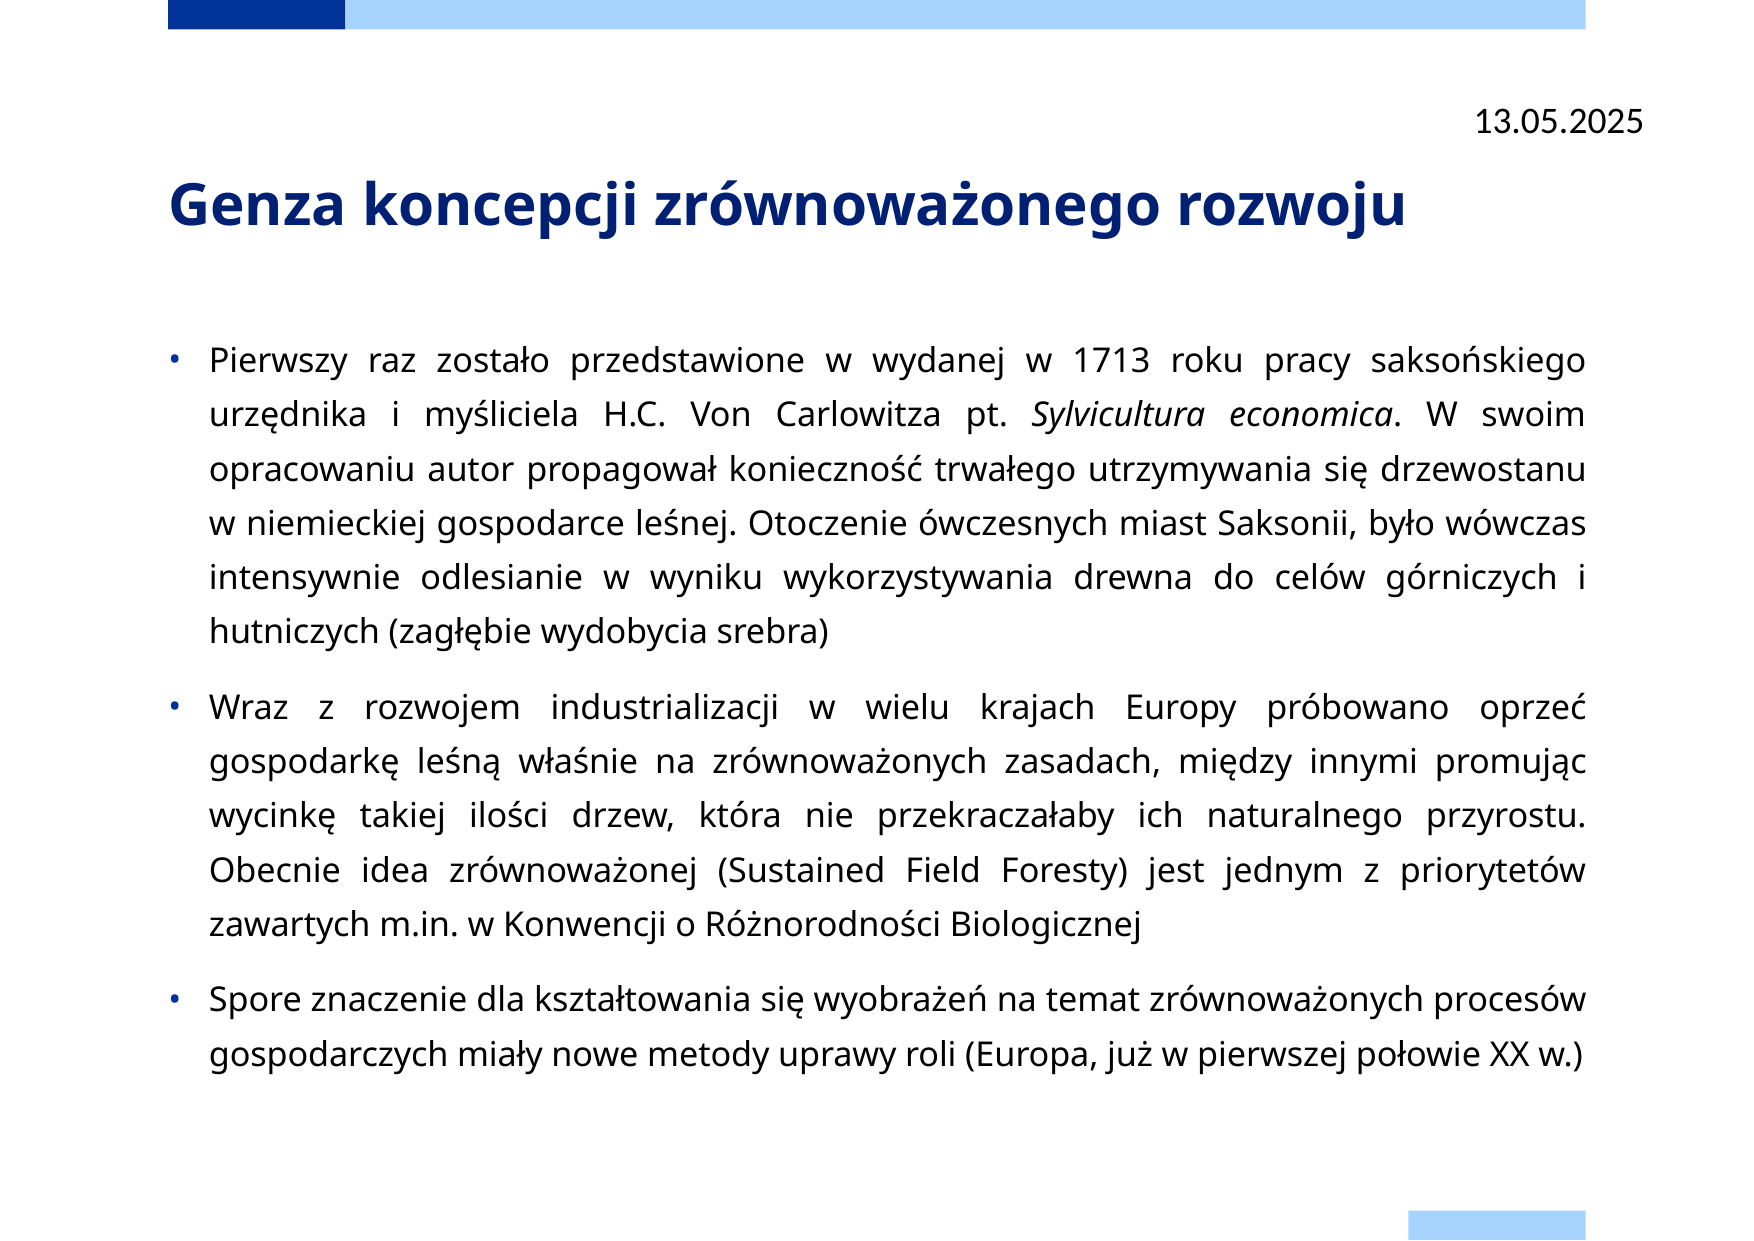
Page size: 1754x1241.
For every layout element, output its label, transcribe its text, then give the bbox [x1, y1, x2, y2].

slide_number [1458, 88, 1754, 149]
list Pierwszy raz zostało przedstawione w wydanej w 1713 roku pracy saksońskiego urzędnika i myśliciela H.C. Von Carlowitza pt. Sylvicultura economica. W swoim opracowaniu autor propagował konieczność trwałego utrzymywania się drzewostanu w niemieckiej gospodarce leśnej. Otoczenie ówczesnych miast Saksonii, było wówczas intensywnie odlesianie w wyniku wykorzystywania drewna do celów górniczych i hutniczych (zagłębie wydobycia srebra) Wraz z rozwojem industrializacji w wielu krajach Europy próbowano oprzeć gospodarkę leśną właśnie na zrównoważonych zasadach, między innymi promując wycinkę takiej ilości drzew, która nie przekraczałaby ich naturalnego przyrostu. Obecnie idea zrównoważonej (Sustained Field Foresty) jest jednym z priorytetów zawartych m.in. w Konwencji o Różnorodności Biologicznej Spore znaczenie dla kształtowania się wyobrażeń na temat zrównoważonych procesów gospodarczych miały nowe metody uprawy roli (Europa, już w pierwszej połowie XX w.) [168, 324, 1586, 1093]
title Genza koncepcji zrównoważonego rozwoju [168, 147, 1586, 324]
